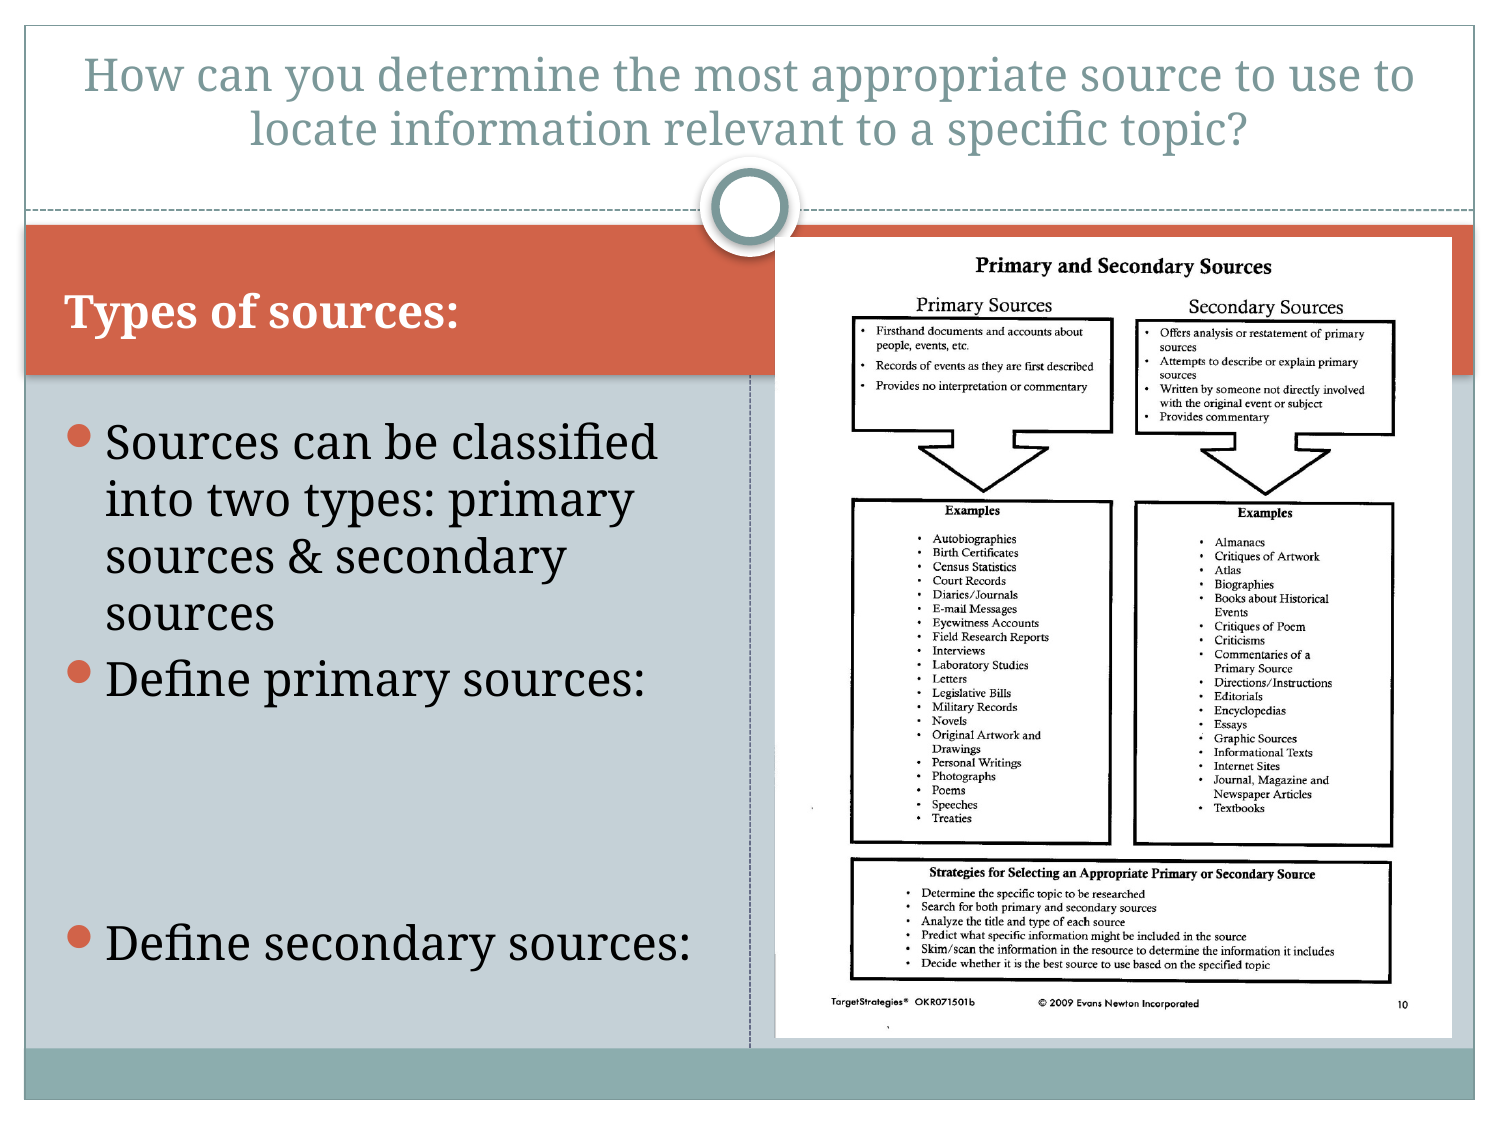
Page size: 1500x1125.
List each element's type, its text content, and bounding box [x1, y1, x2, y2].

list Types of sources: [48, 249, 714, 371]
title How can you determine the most appropriate source to use to locate information relevant to a specific topic? [49, 37, 1450, 162]
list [774, 237, 1453, 1038]
list Sources can be classified into two types: primary sources & secondary sources Define primary sources: Define secondary sources: [49, 405, 713, 1032]
